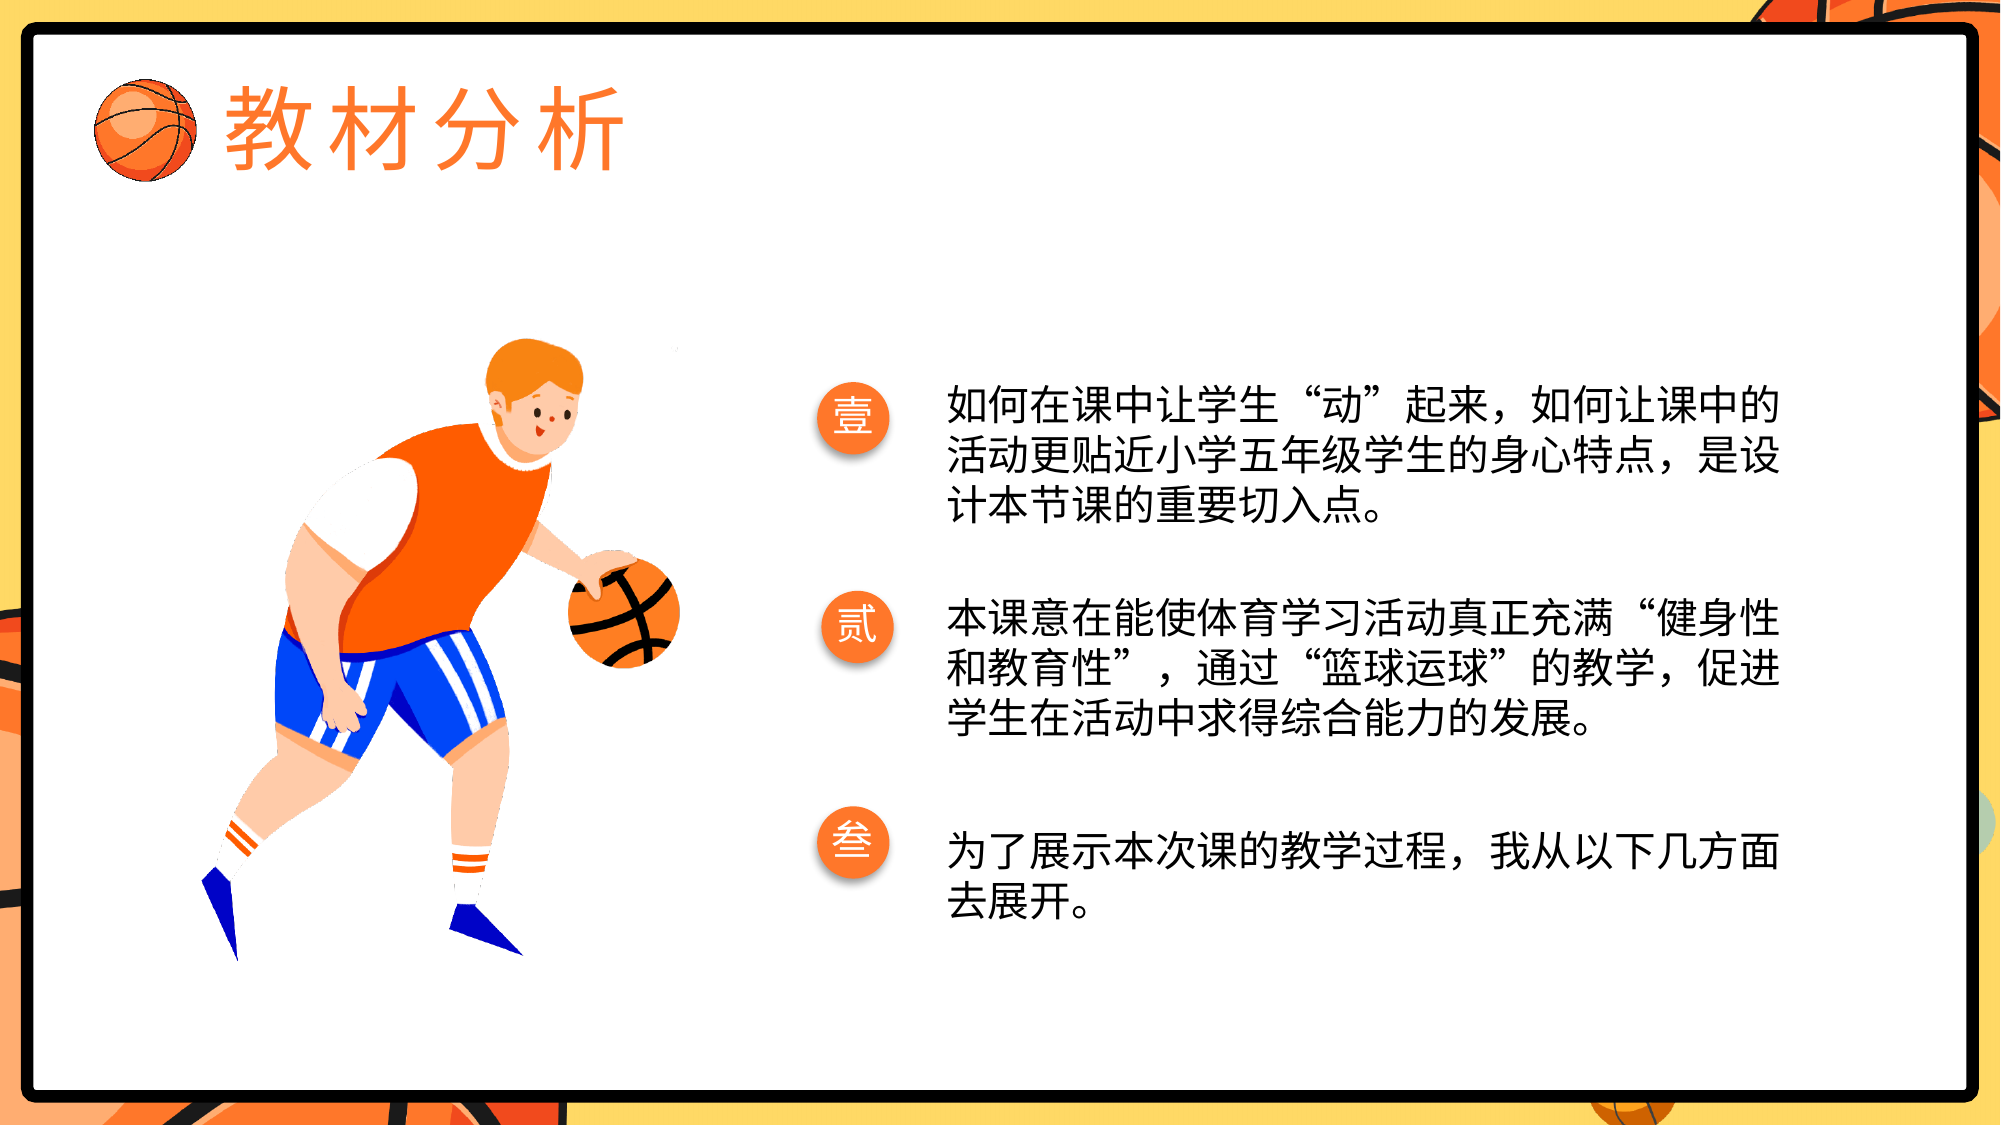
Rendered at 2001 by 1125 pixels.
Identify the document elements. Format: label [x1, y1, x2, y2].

text_box [817, 371, 1836, 934]
picture [0, 0, 2001, 1125]
